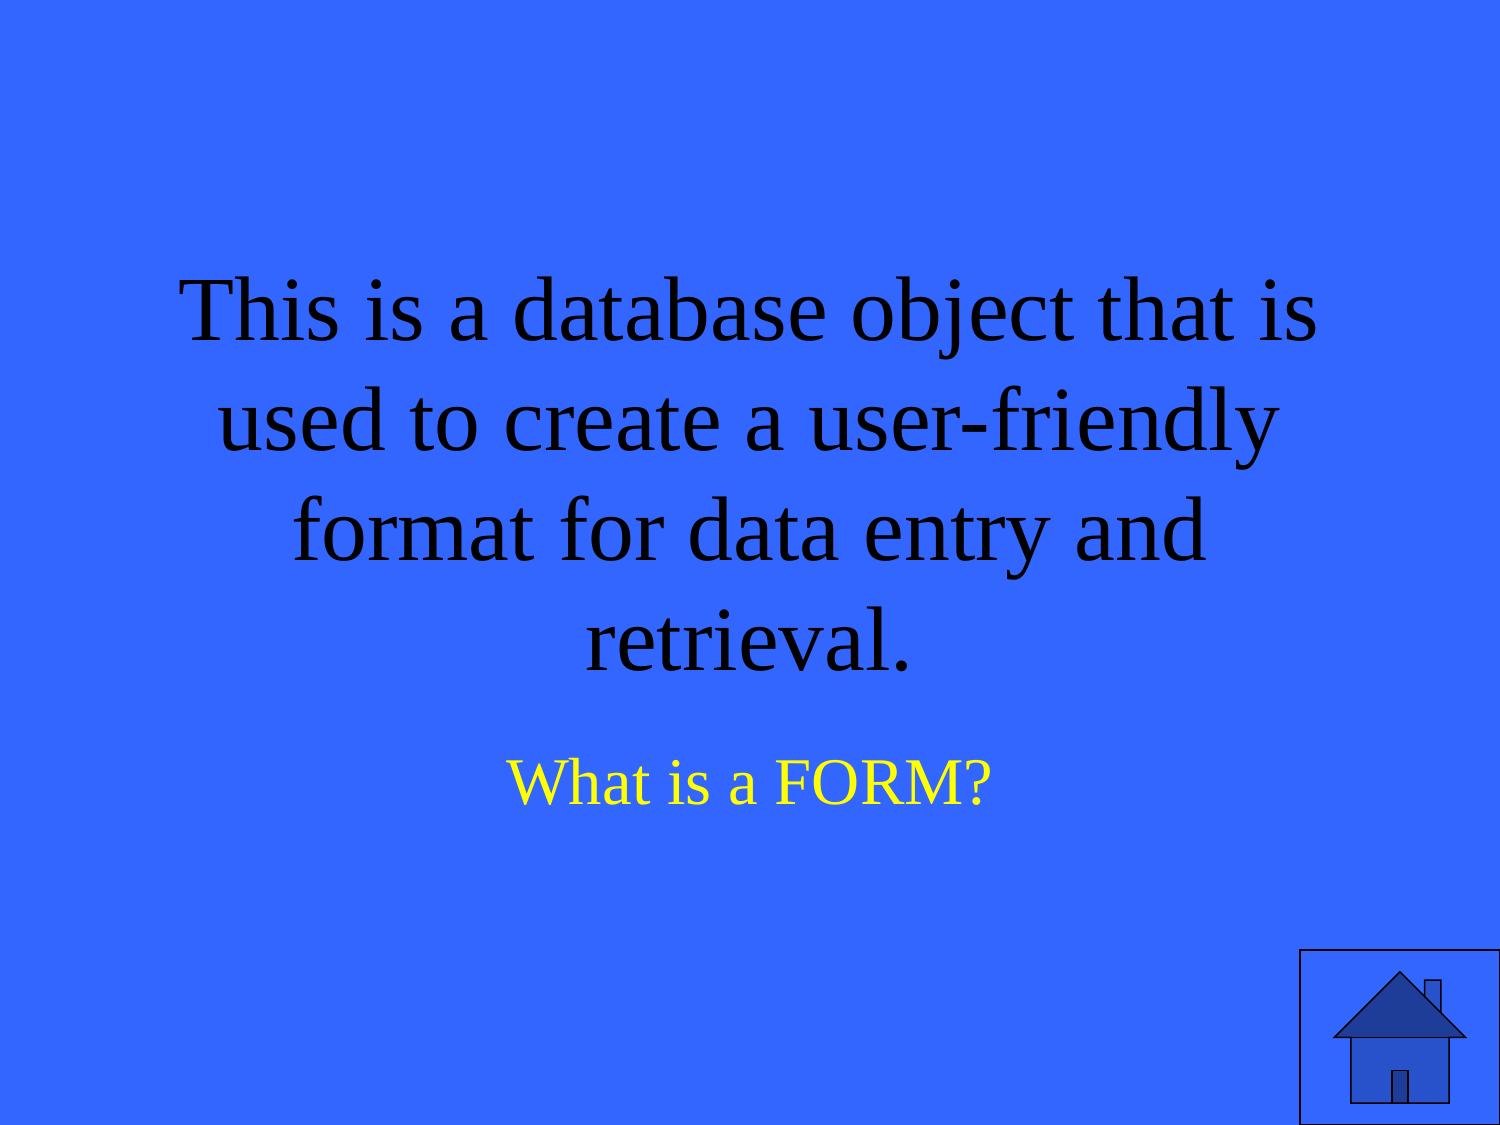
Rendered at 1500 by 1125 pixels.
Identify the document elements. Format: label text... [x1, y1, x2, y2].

subtitle What is a FORM? [224, 637, 1276, 926]
title This is a database object that is used to create a user-friendly format for data entry and retrieval. [112, 374, 1388, 563]
text_box [1299, 950, 1500, 1125]
